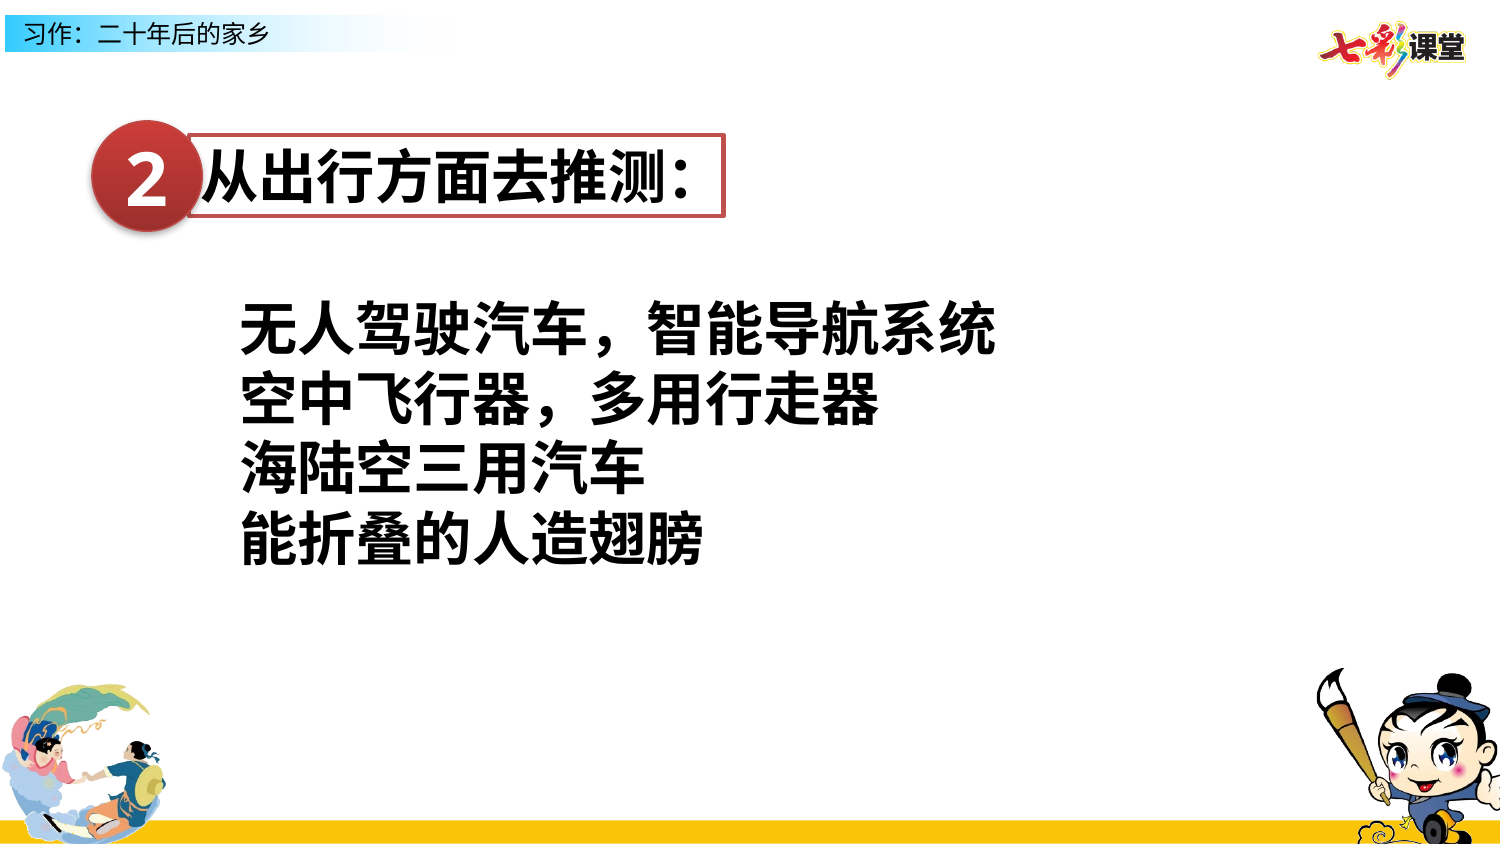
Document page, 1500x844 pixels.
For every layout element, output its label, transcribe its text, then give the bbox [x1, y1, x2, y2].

picture [1316, 668, 1500, 844]
picture [1316, 20, 1468, 80]
text_box 从出行方面去推测： [187, 133, 726, 218]
picture [0, 667, 187, 844]
text_box 无人驾驶汽车，智能导航系统 空中飞行器，多用行走器 海陆空三用汽车 能折叠的人造翅膀 [227, 286, 1100, 648]
text_box 2 [91, 120, 204, 232]
